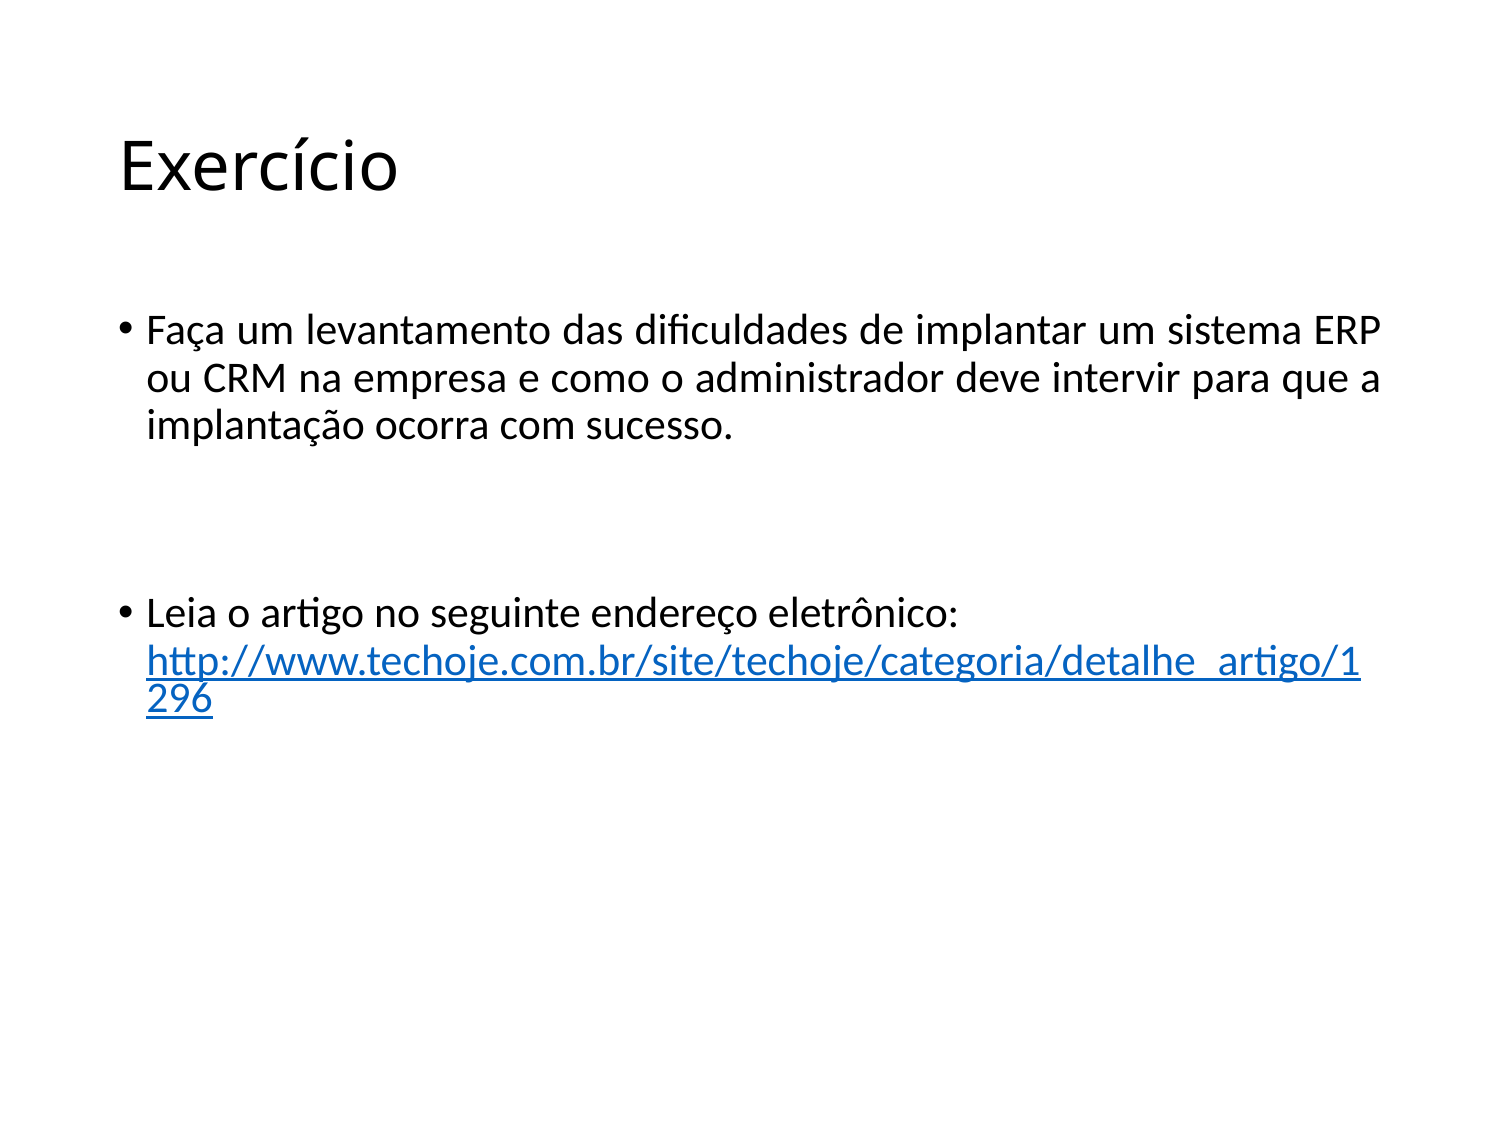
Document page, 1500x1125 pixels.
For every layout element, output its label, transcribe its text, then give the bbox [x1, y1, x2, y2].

list Faça um levantamento das dificuldades de implantar um sistema ERP ou CRM na empresa e como o administrador deve intervir para que a implantação ocorra com sucesso. Leia o artigo no seguinte endereço eletrônico: http://www.techoje.com.br/site/techoje/categoria/detalhe_artigo/1296 [103, 299, 1397, 1014]
title Exercício [103, 59, 1397, 278]
